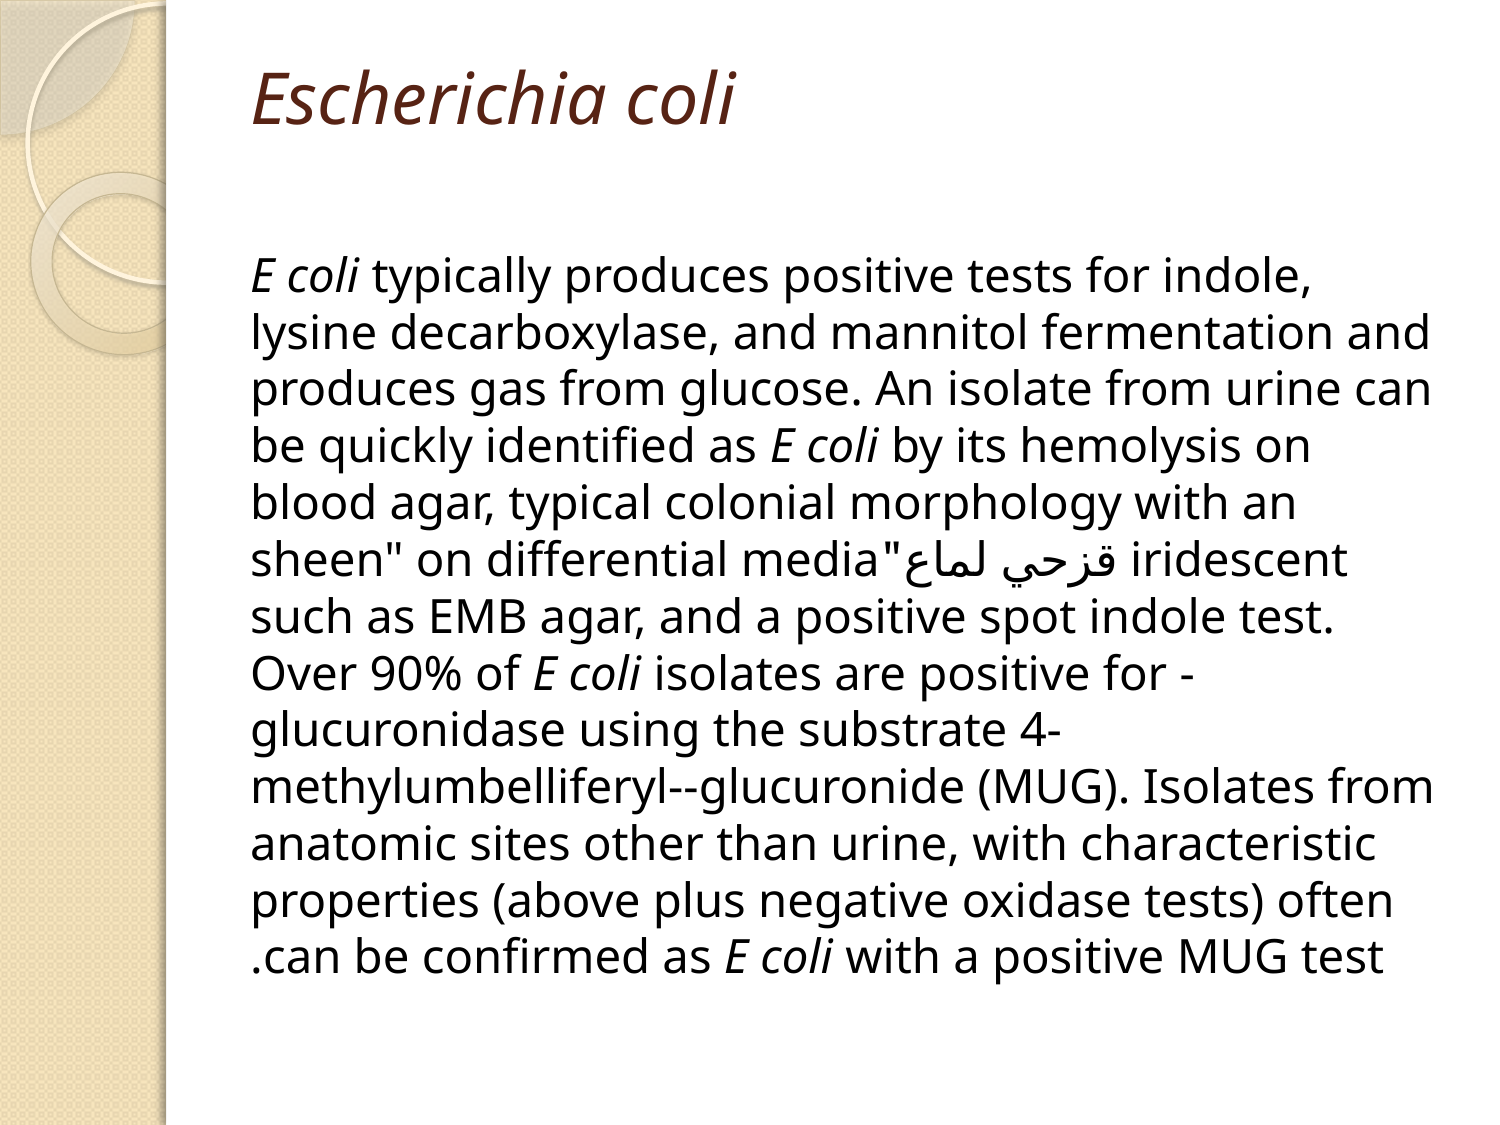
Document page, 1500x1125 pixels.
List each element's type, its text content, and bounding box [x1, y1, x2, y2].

title Escherichia coli [235, 45, 1466, 233]
list E coli typically produces positive tests for indole, lysine decarboxylase, and mannitol fermentation and produces gas from glucose. An isolate from urine can be quickly identified as E coli by its hemolysis on blood agar, typical colonial morphology with an iridescent قزحي لماع"sheen" on differential media such as EMB agar, and a positive spot indole test. Over 90% of E coli isolates are positive for -glucuronidase using the substrate 4-methylumbelliferyl--glucuronide (MUG). Isolates from anatomic sites other than urine, with characteristic properties (above plus negative oxidase tests) often can be confirmed as E coli with a positive MUG test. [235, 237, 1466, 1025]
